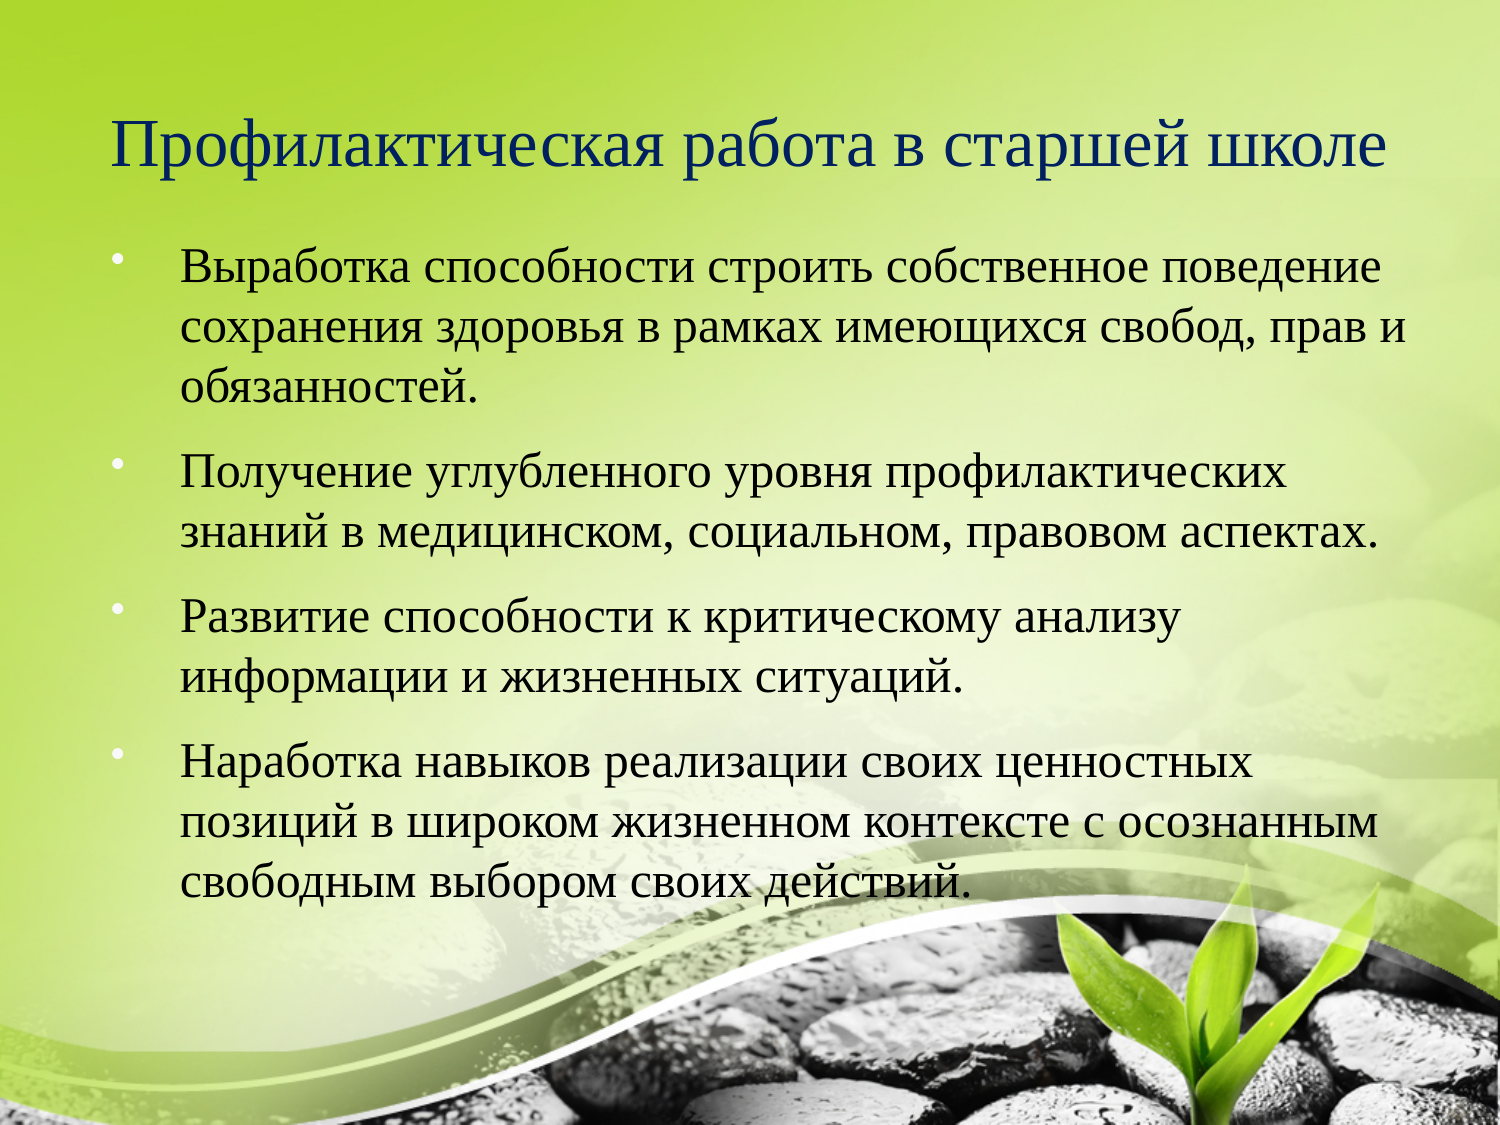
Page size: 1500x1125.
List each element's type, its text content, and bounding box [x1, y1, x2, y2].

picture [0, 0, 1500, 1125]
list Выработка способности строить собственное поведение сохранения здоровья в рамках имеющихся свобод, прав и обязанностей. Получение углубленного уровня профилактических знаний в медицинском, социальном, правовом аспектах. Развитие способности к критическому анализу информации и жизненных ситуаций. Наработка навыков реализации своих ценностных позиций в широком жизненном контексте с осознанным свободным выбором своих действий. [75, 224, 1425, 968]
title Профилактическая работа в старшей школе [75, 45, 1425, 224]
